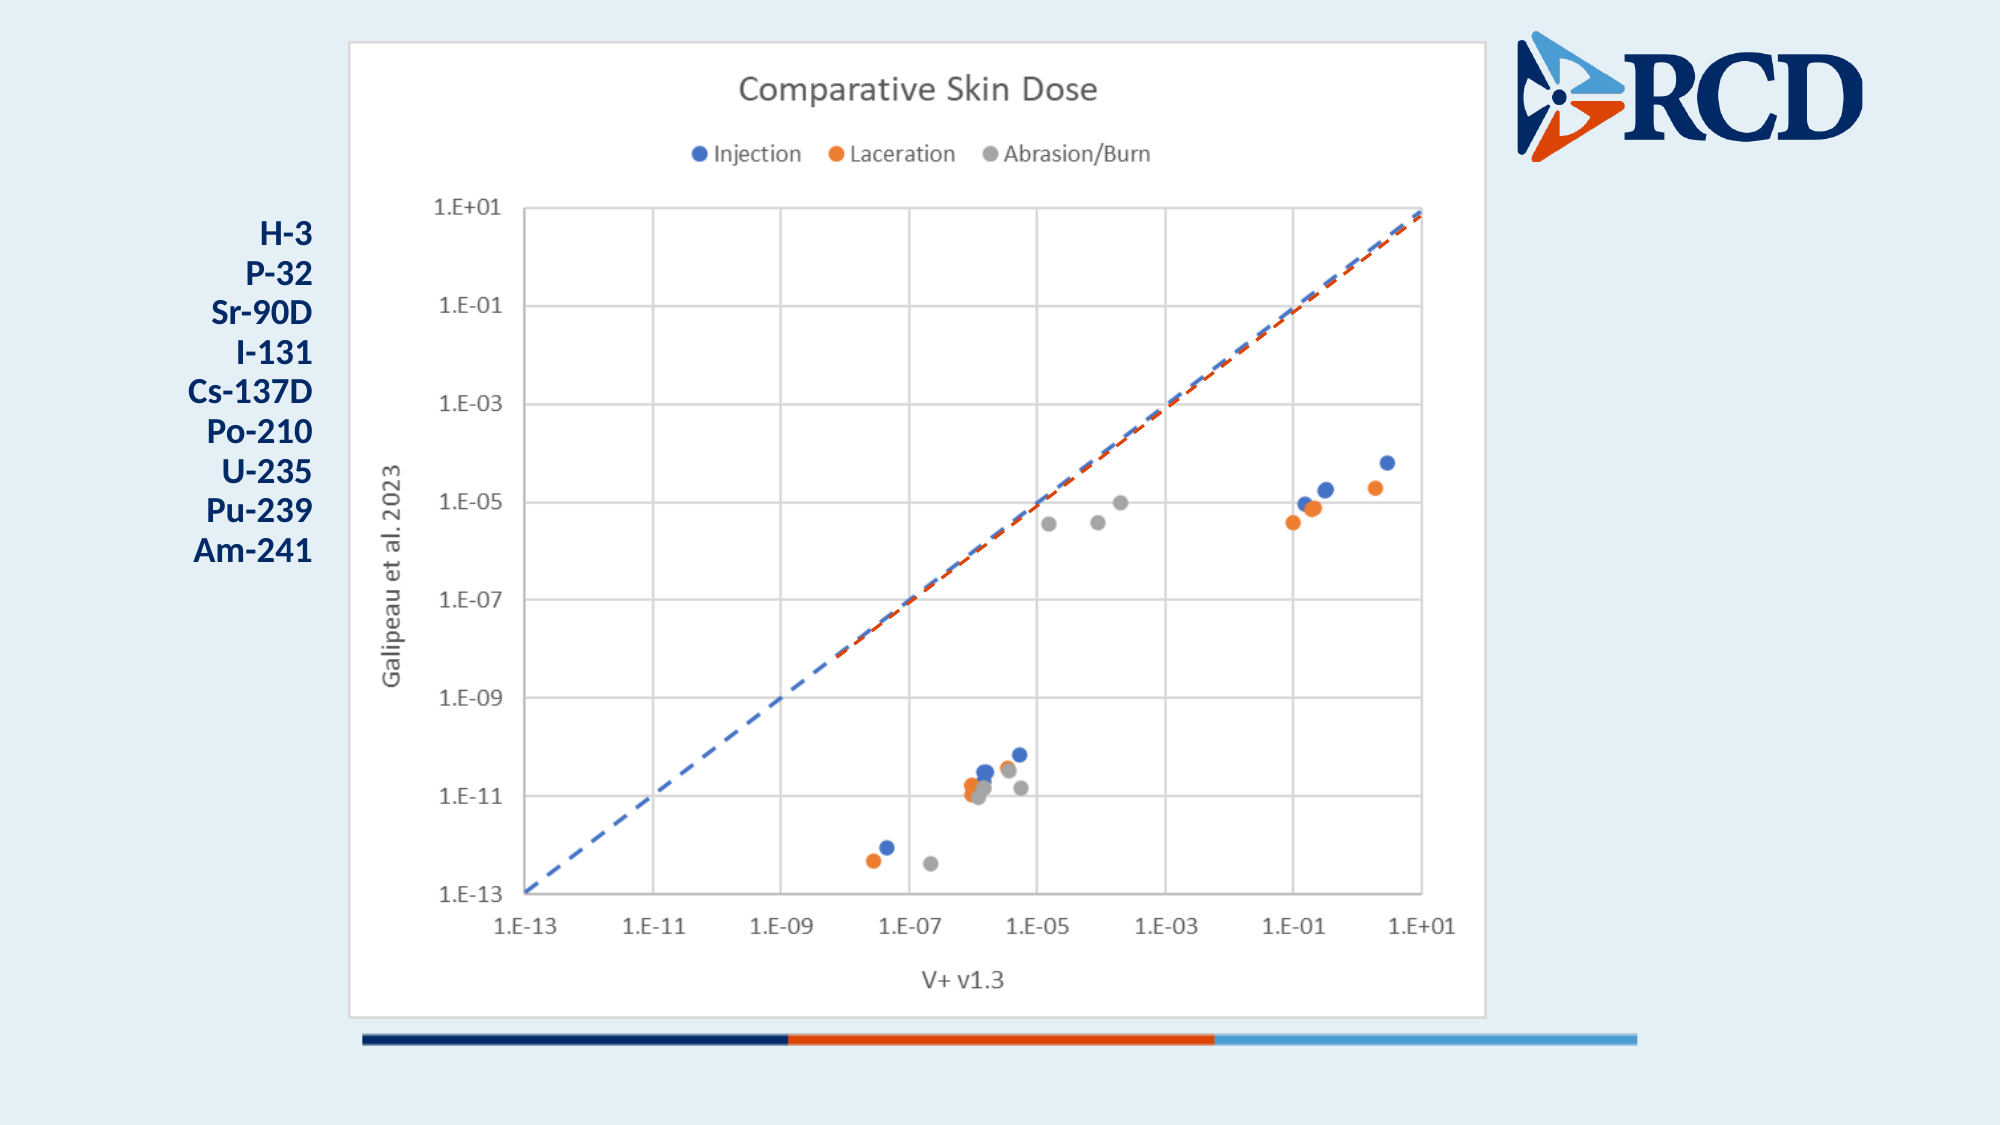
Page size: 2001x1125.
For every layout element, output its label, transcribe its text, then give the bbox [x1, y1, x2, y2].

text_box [836, 216, 1421, 658]
picture [348, 41, 1487, 1019]
text_box H-3 P-32 Sr-90D I-131 Cs-137D Po-210 U-235 Pu-239 Am-241 [34, 205, 328, 580]
